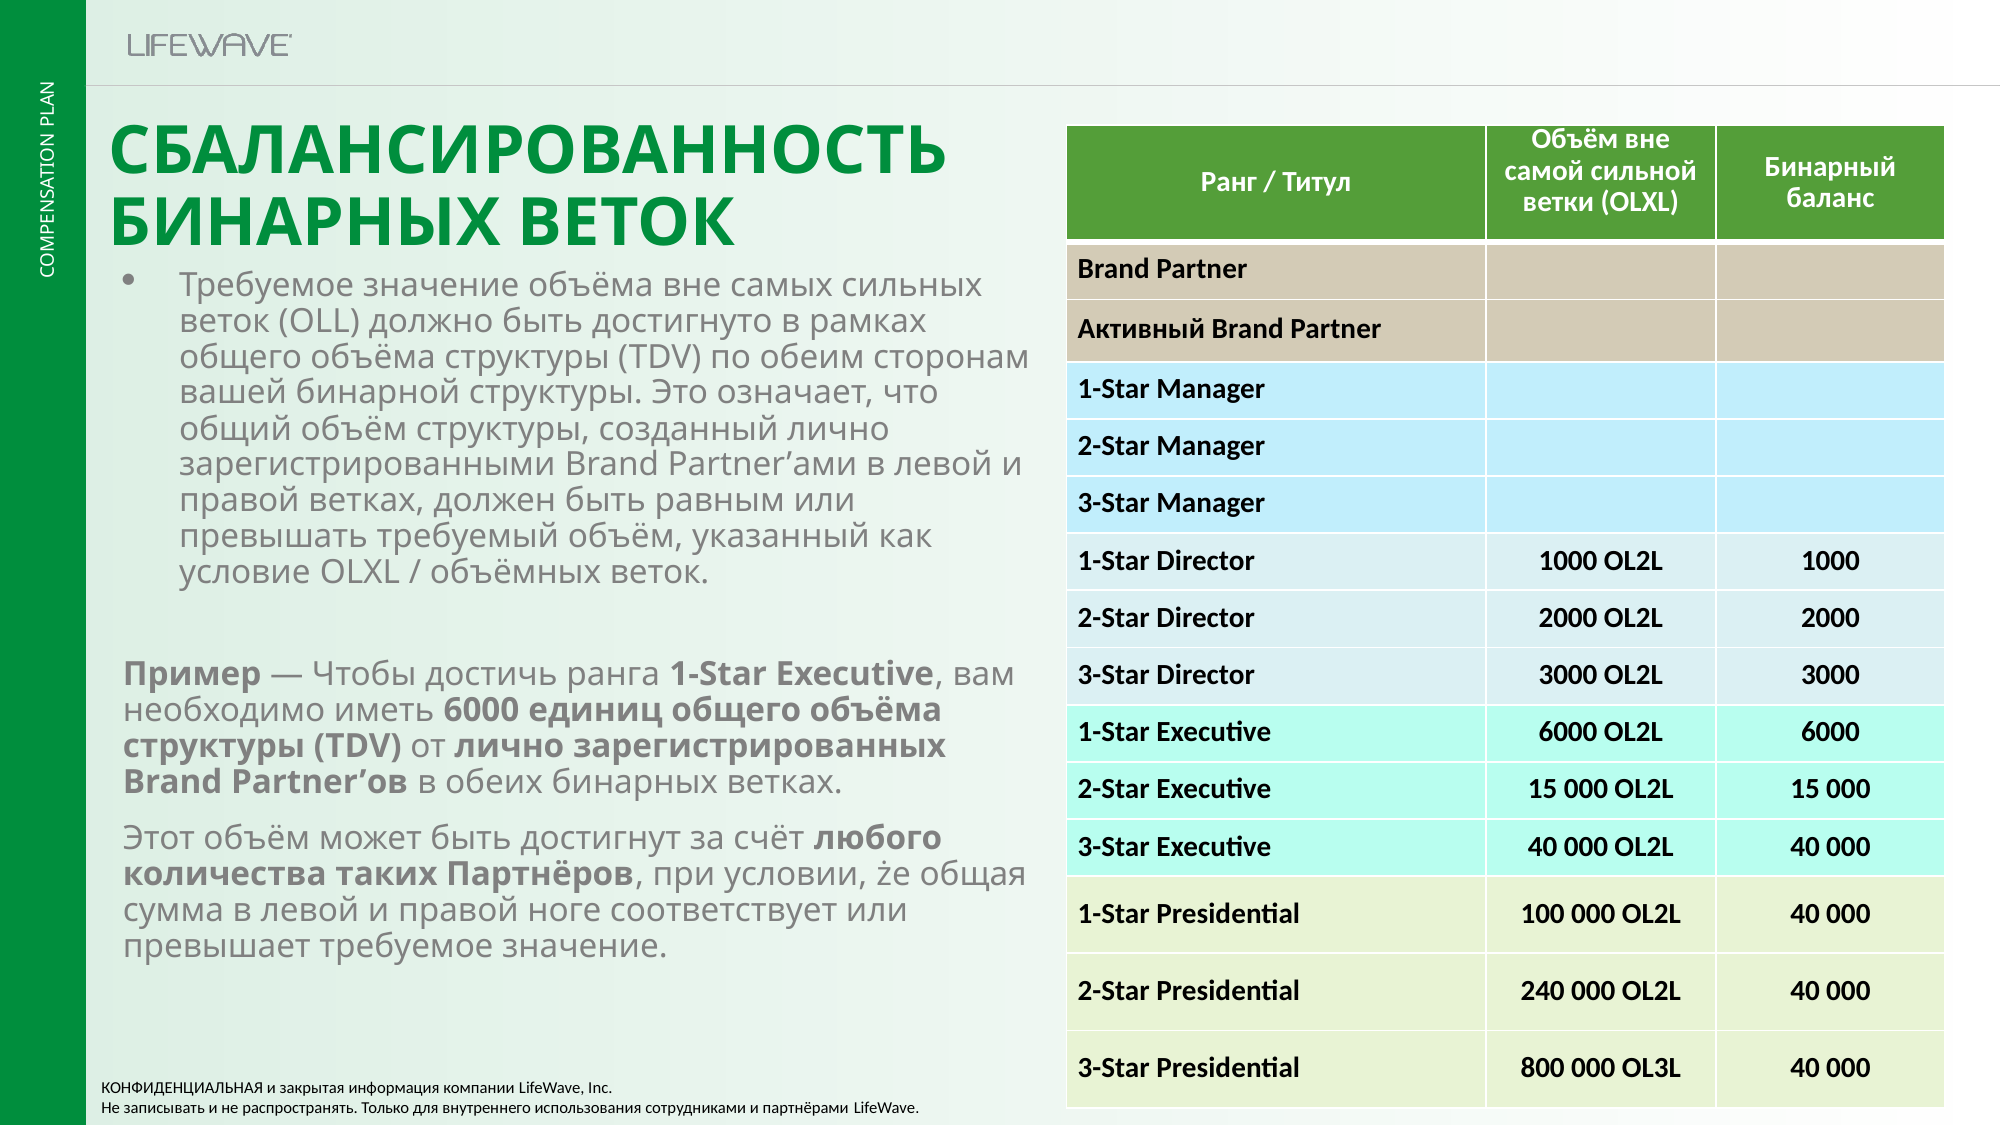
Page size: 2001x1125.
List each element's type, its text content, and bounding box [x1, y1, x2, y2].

table_cell [1487, 363, 1715, 418]
table_cell 40 000 [1717, 820, 1944, 875]
table_cell 3-Star Presidential [1067, 1031, 1485, 1107]
table_cell 40 000 [1717, 877, 1944, 952]
table_cell 3000 [1717, 648, 1944, 704]
table_cell 1-Star Manager [1067, 363, 1485, 418]
table_cell 40 000 OL2L [1487, 820, 1715, 875]
table_cell 1-Star Presidential [1067, 877, 1485, 952]
table_cell 6000 [1717, 706, 1944, 761]
table_cell 15 000 [1717, 763, 1944, 818]
table_cell 3-Star Director [1067, 648, 1485, 704]
table_cell Brand Partner [1067, 245, 1485, 299]
table_header Ранг / Титул [1067, 126, 1485, 239]
table_cell 100 000 OL2L [1487, 877, 1715, 952]
table_cell [1717, 420, 1944, 475]
table_cell 15 000 OL2L [1487, 763, 1715, 818]
table_cell [1717, 477, 1944, 532]
list СБАЛАНСИРОВАННОСТЬ БИНАРНЫХ ВЕТОК [93, 108, 1067, 182]
table_cell 2-Star Presidential [1067, 954, 1485, 1030]
table_header Объём вне самой сильной ветки (OLXL) [1487, 126, 1715, 239]
table_cell 3000 OL2L [1487, 648, 1715, 704]
list Требуемое значение объёма вне самых сильных веток (OLL) должно быть достигнуто в рамках общего объёма структуры (TDV) по обеим сторонам вашей бинарной структуры. Это означает, что общий объём структуры, созданный лично зарегистрированными Brand Partner’ами в левой и правой ветках, должен быть равным или превышать требуемый объём, указанный как условие OLXL / объёмных веток. Пример — Чтобы достичь ранга 1-Star Executive, вам необходимо иметь 6000 единиц общего объёма структуры (TDV) от лично зарегистрированных Brand Partner’ов в обеих бинарных ветках. Этот объём может быть достигнут за счёт любого количества таких Партнёров, при условии, że общая сумма в левой и правой ноге соответствует или превышает требуемое значение. [108, 260, 1066, 974]
table_cell 2-Star Executive [1067, 763, 1485, 818]
table_cell 2000 OL2L [1487, 591, 1715, 647]
picture [126, 33, 292, 57]
table_cell 240 000 OL2L [1487, 954, 1715, 1030]
table_cell [1487, 420, 1715, 475]
table_cell 1-Star Director [1067, 534, 1485, 589]
table_header Бинарный баланс [1717, 126, 1944, 239]
text_box КОНФИДЕНЦИАЛЬНАЯ и закрытая информация компании LifeWave, Inc. Не записывать и не распространять. Только для внутреннего использования сотрудниками и партнёрами LifeWave. [86, 1069, 1000, 1125]
table_cell 2-Star Director [1067, 591, 1485, 647]
table_cell [1717, 300, 1944, 361]
table_cell 2-Star Manager [1067, 420, 1485, 475]
table_cell 3-Star Executive [1067, 820, 1485, 875]
table_cell 6000 OL2L [1487, 706, 1715, 761]
table_cell 2000 [1717, 591, 1944, 647]
table_cell [1487, 477, 1715, 532]
table_cell [1717, 245, 1944, 299]
table_cell 1000 [1717, 534, 1944, 589]
table_cell [1487, 245, 1715, 299]
table_cell 1-Star Executive [1067, 706, 1485, 761]
table_cell 800 000 OL3L [1487, 1031, 1715, 1107]
table_cell 40 000 [1717, 1031, 1944, 1107]
table_cell Активный Brand Partner [1067, 300, 1485, 361]
table_cell 3-Star Manager [1067, 477, 1485, 532]
table_cell [1717, 363, 1944, 418]
table_cell 40 000 [1717, 954, 1944, 1030]
table_cell 1000 OL2L [1487, 534, 1715, 589]
table_cell [1487, 300, 1715, 361]
